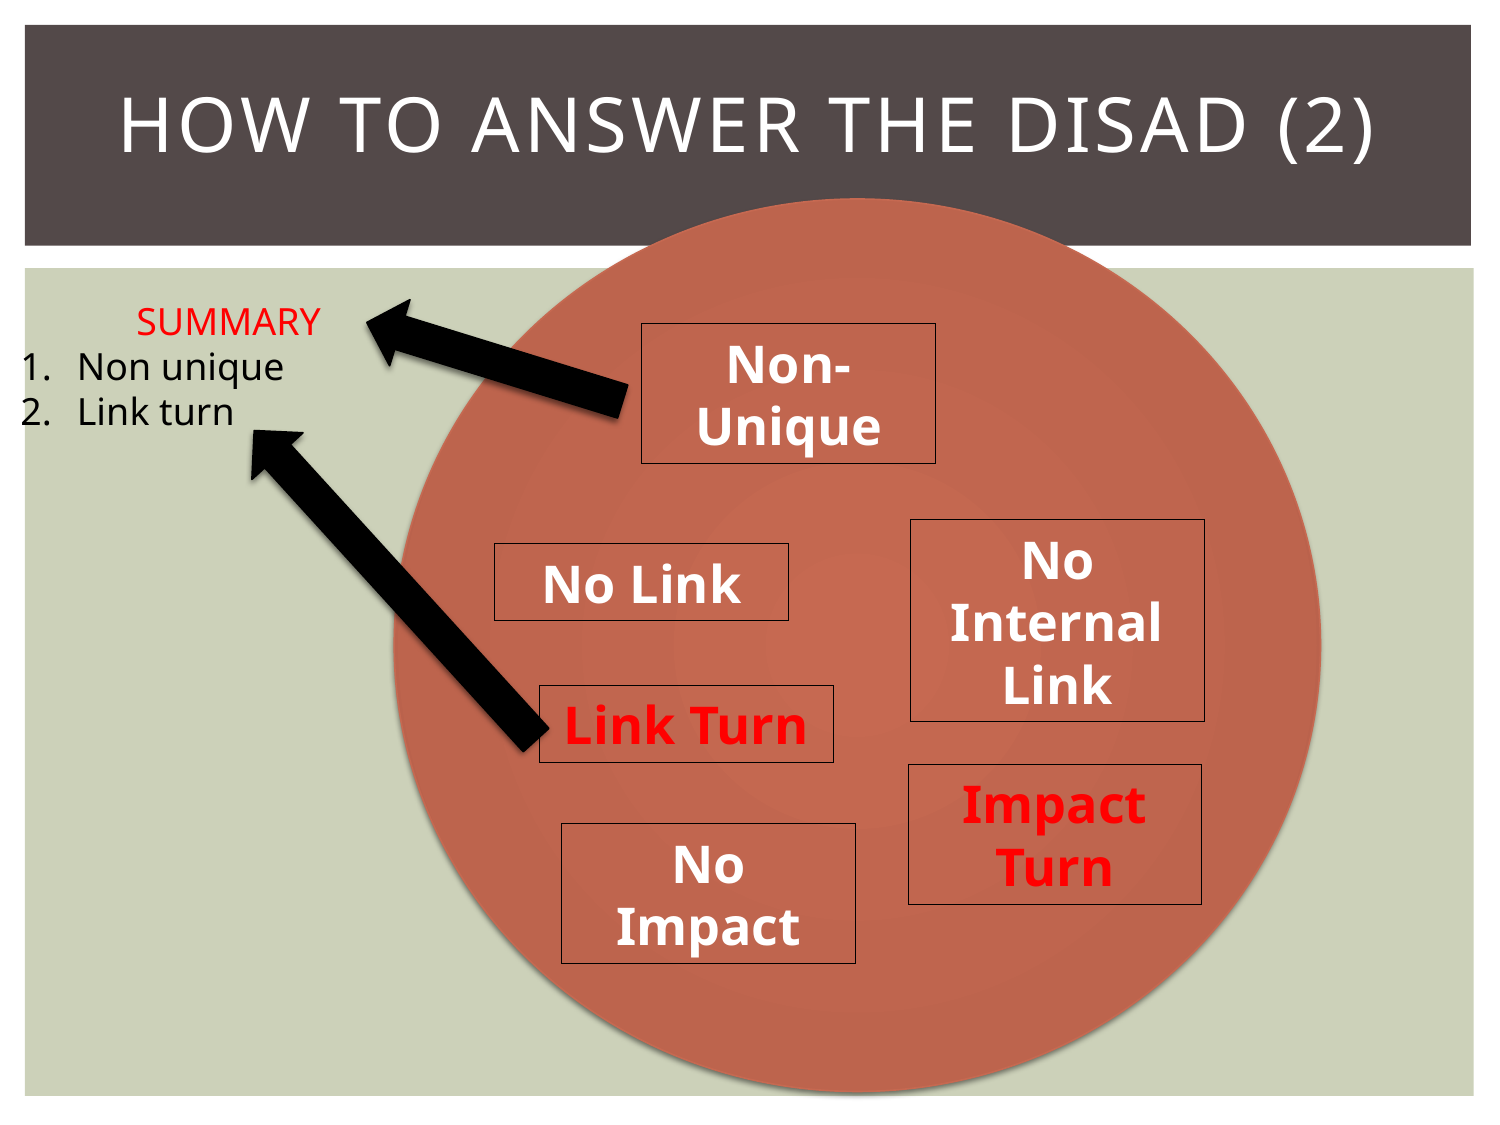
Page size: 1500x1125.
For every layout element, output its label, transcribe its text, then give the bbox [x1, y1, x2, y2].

text_box [393, 217, 1322, 1093]
text_box How to answer the disad (2) [78, 28, 1415, 217]
text_box Impact Turn [908, 764, 1202, 905]
text_box [251, 440, 550, 753]
text_box No Internal Link [910, 519, 1205, 722]
text_box Link Turn [539, 685, 834, 763]
text_box SUMMARY Non unique Link turn [5, 290, 452, 440]
text_box Non-Unique [641, 323, 936, 464]
text_box No Link [494, 543, 789, 621]
text_box [452, 329, 629, 419]
text_box No Impact [561, 823, 856, 964]
